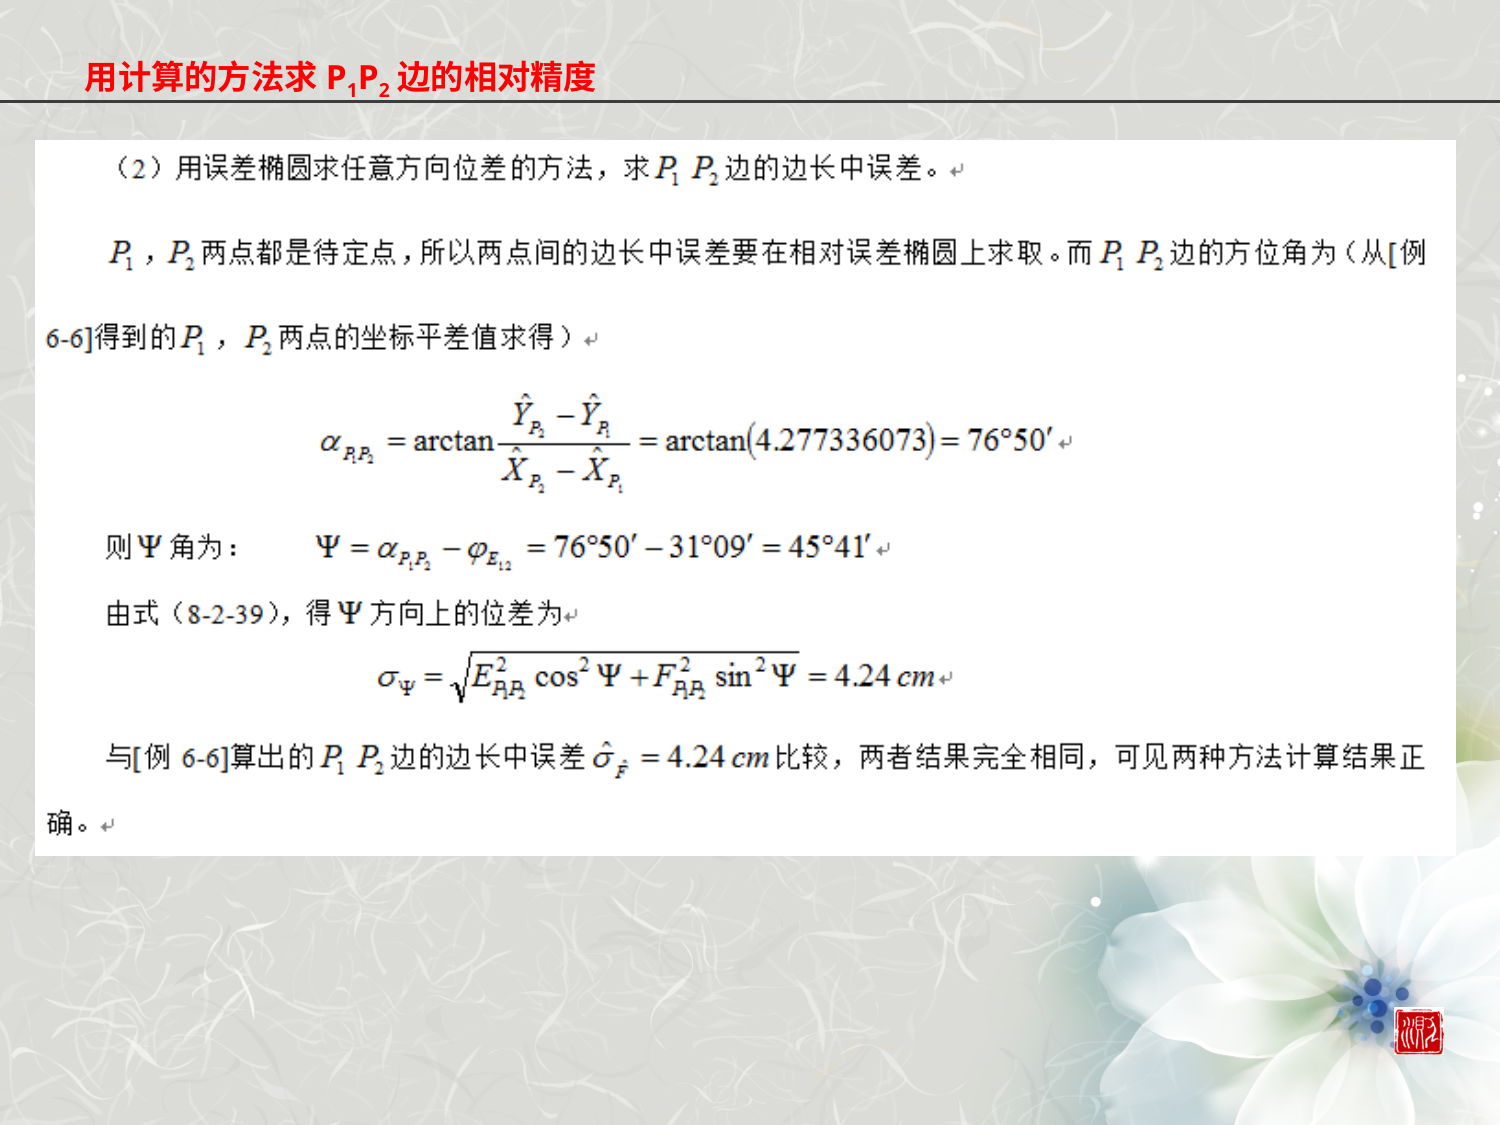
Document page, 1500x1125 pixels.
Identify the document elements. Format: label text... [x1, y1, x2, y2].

text_box 用计算的方法求P1P2边的相对精度 [70, 35, 950, 109]
picture [0, 0, 1500, 100]
picture [0, 103, 1500, 1125]
